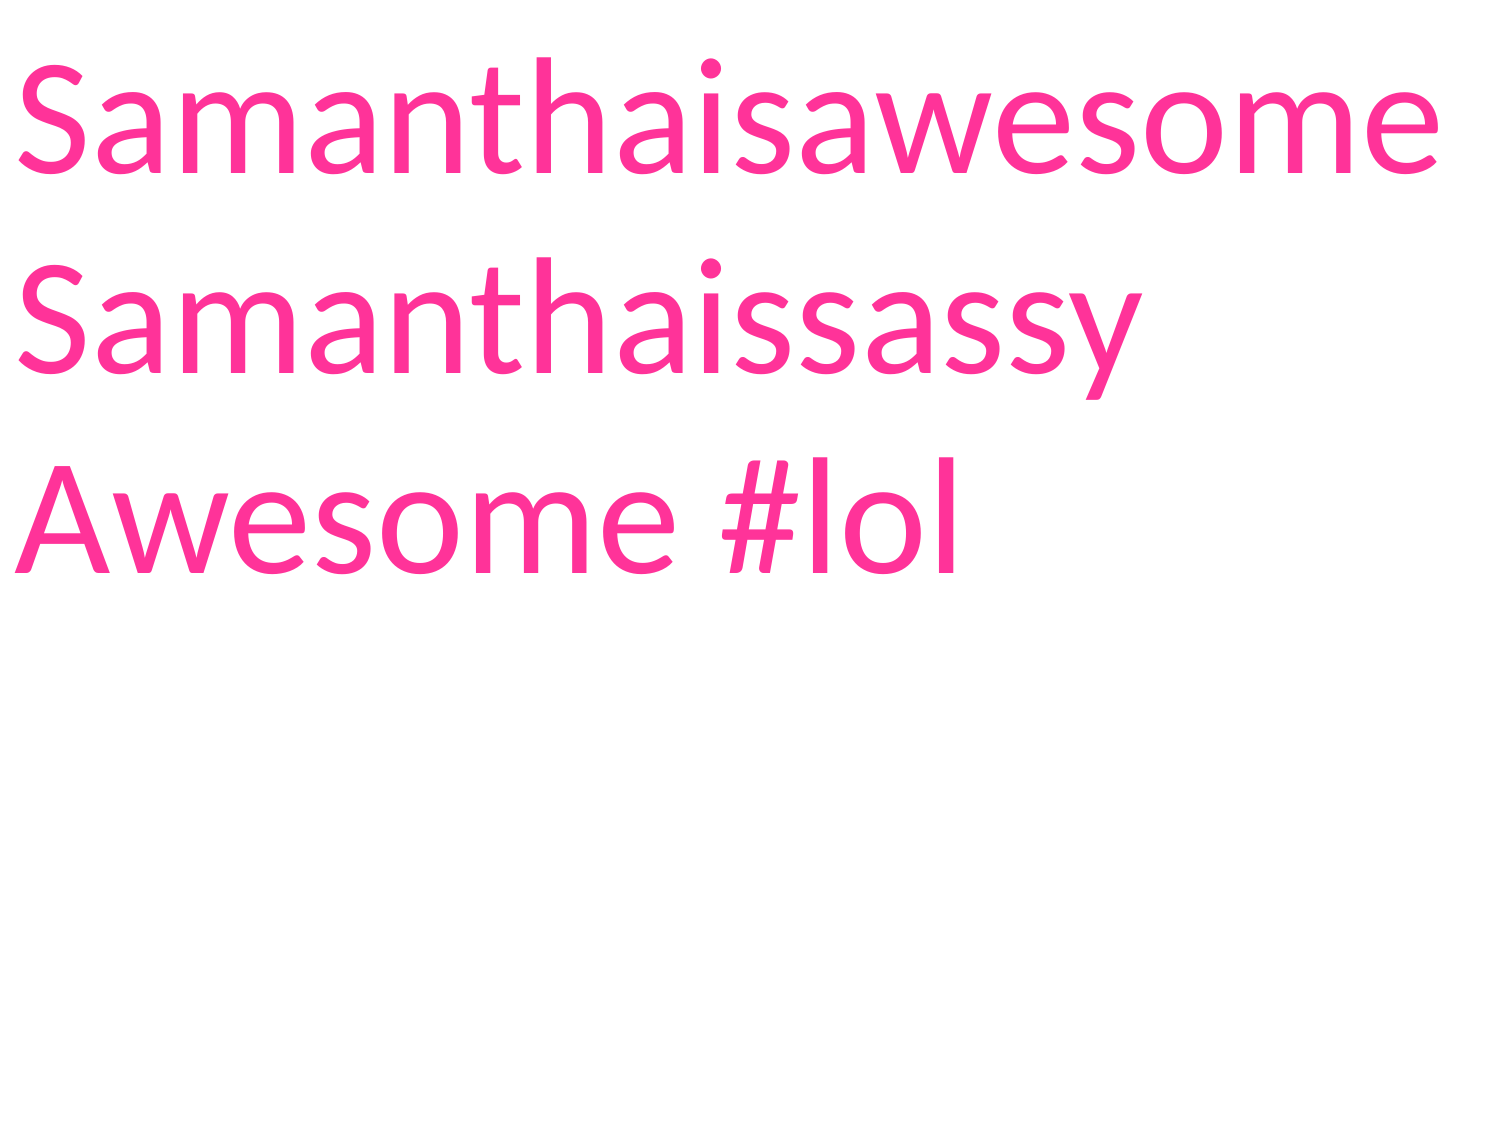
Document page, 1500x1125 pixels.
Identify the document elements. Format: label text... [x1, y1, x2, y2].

text_box Samanthaisawesome Samanthaissassy Awesome #lol [0, 0, 1500, 615]
